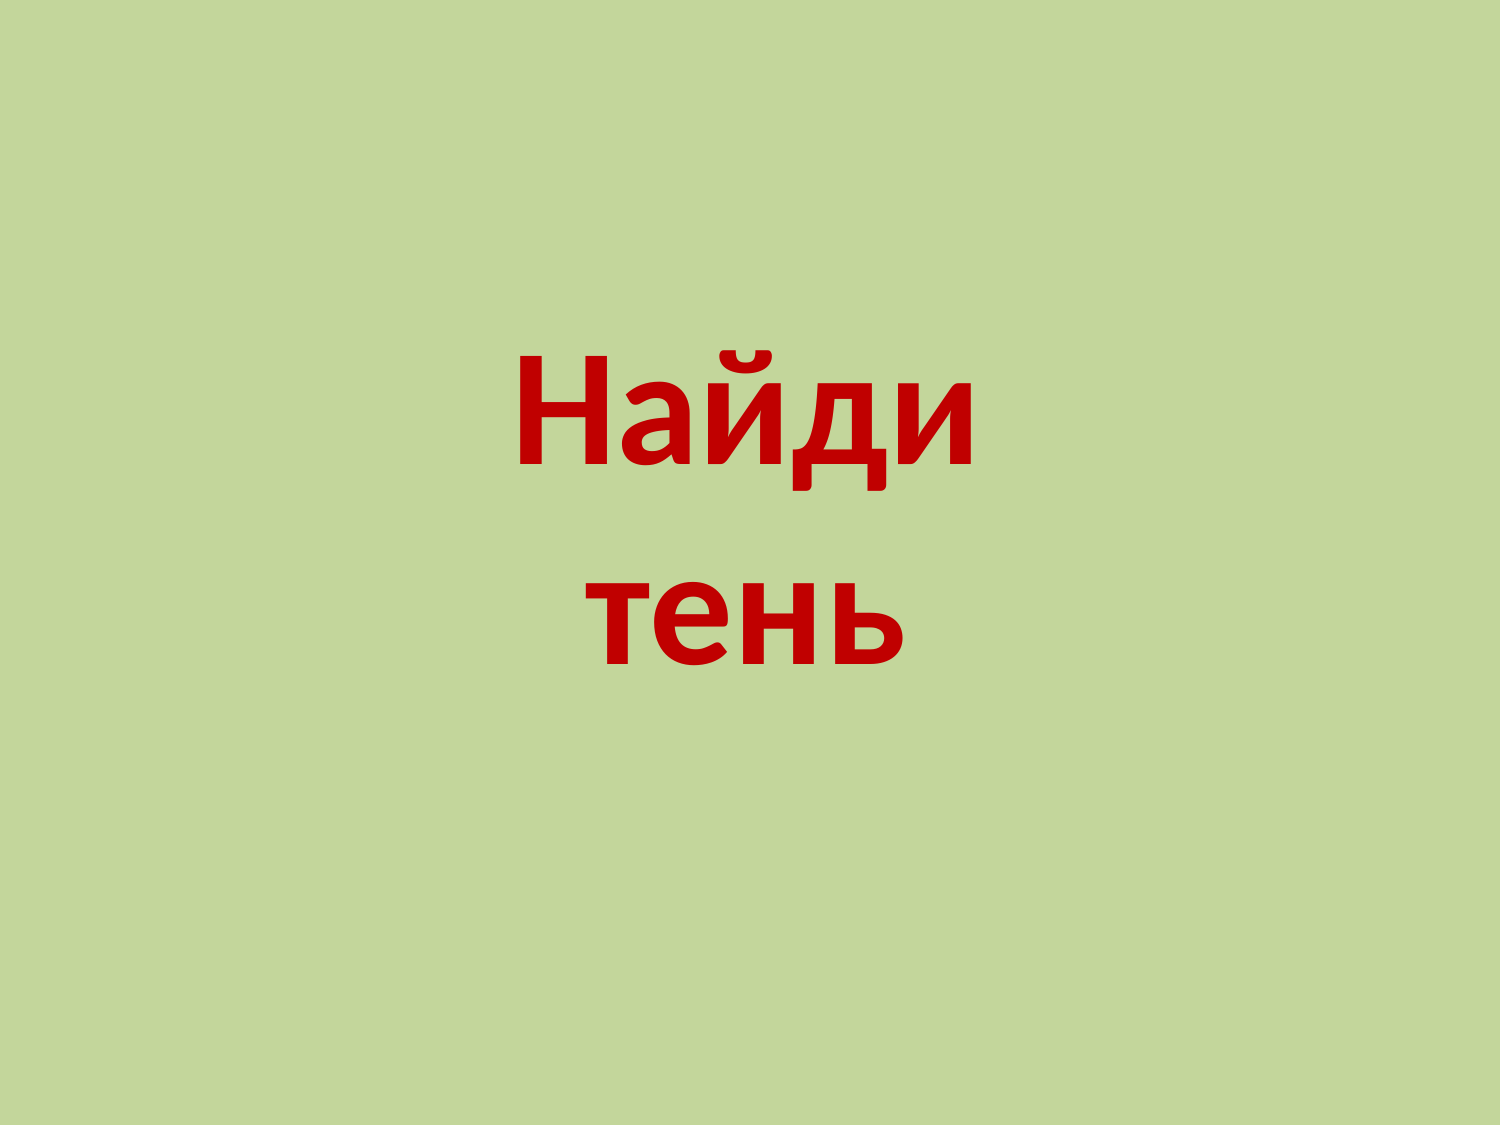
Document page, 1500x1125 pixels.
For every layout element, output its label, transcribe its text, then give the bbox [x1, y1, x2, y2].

text_box Найди тень [383, 290, 1109, 706]
